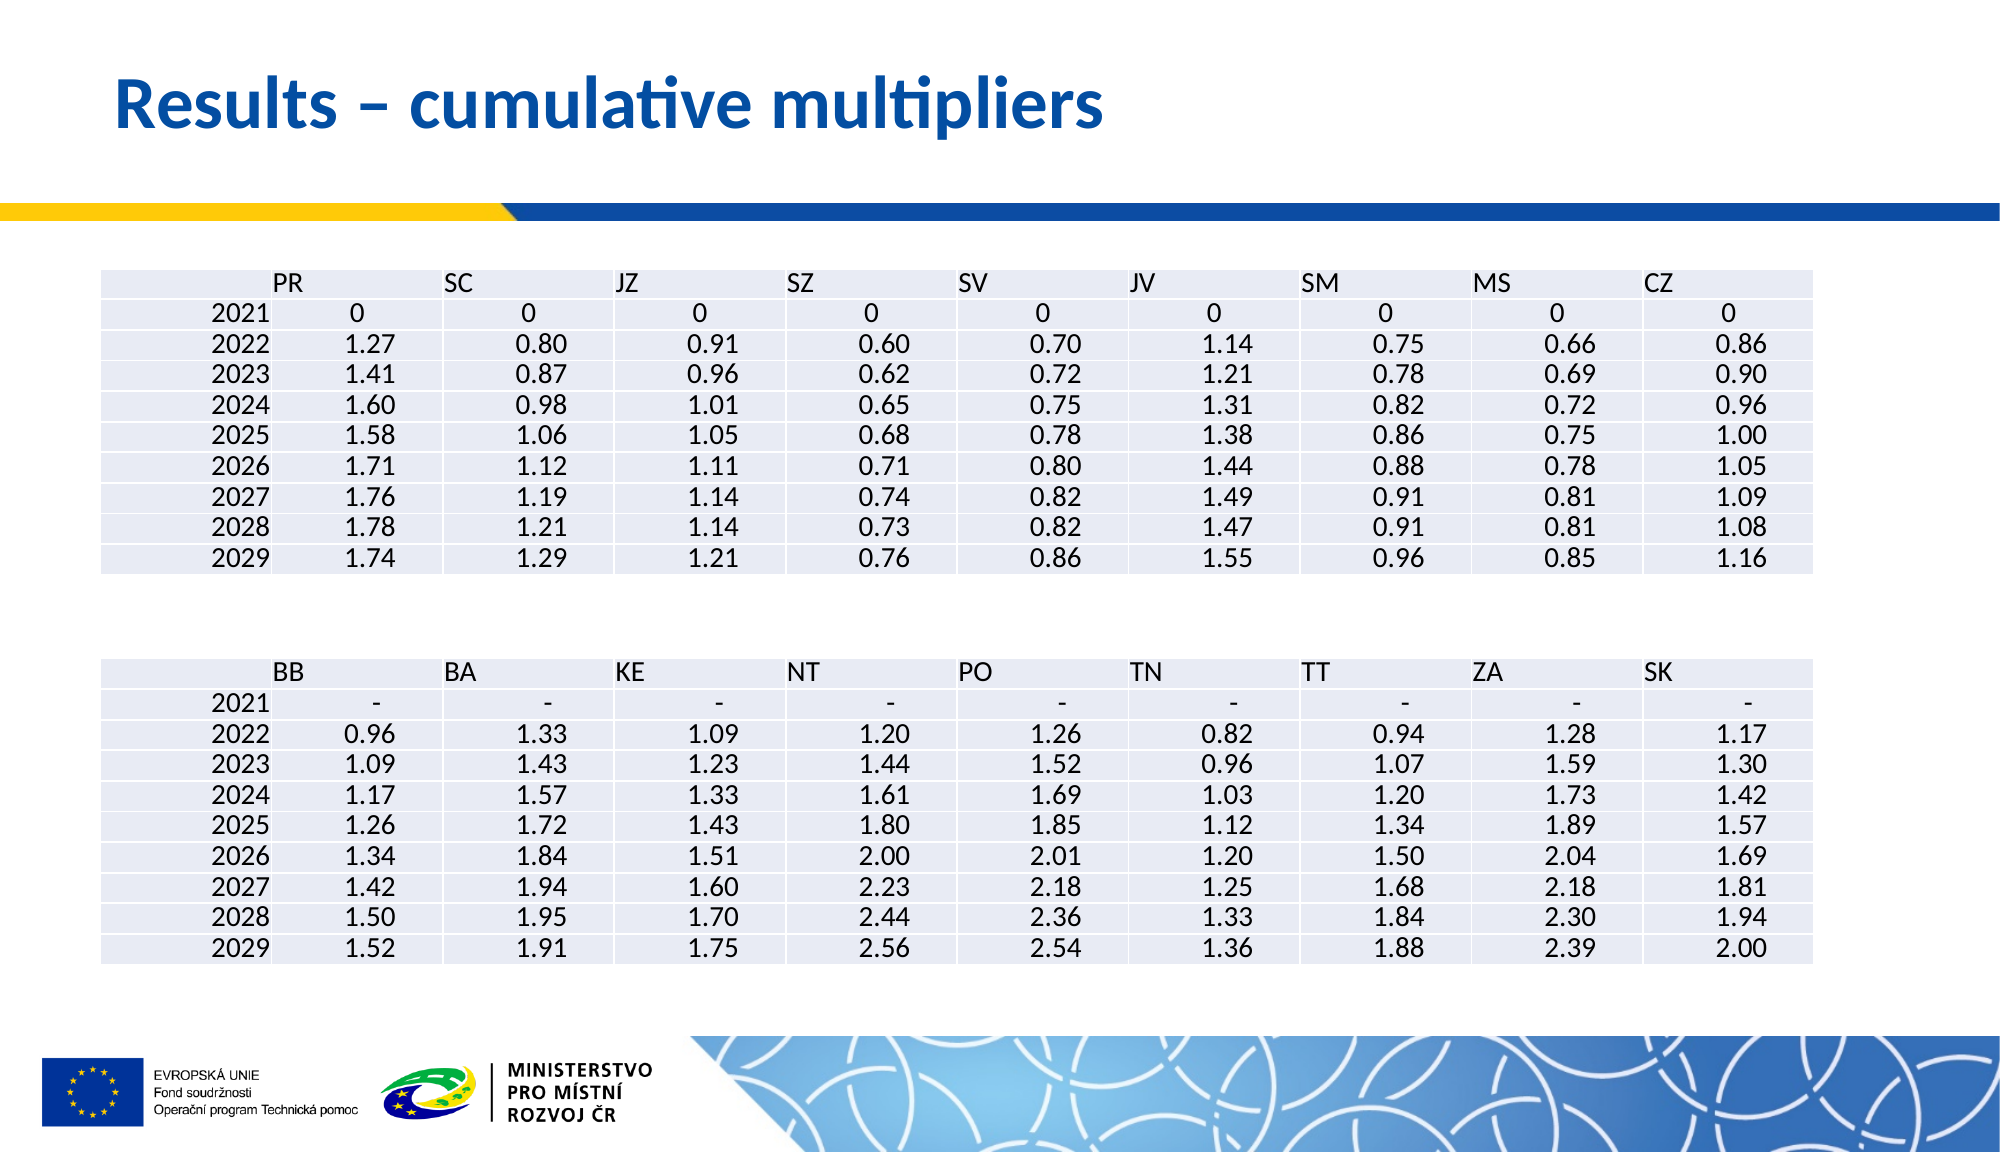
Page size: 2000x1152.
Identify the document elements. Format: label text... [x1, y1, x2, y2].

table_cell 1.73 [1472, 782, 1642, 811]
table_cell - [1644, 690, 1813, 719]
table_cell 0.82 [958, 514, 1128, 543]
table_cell 0 [787, 300, 956, 329]
table_cell 1.38 [1129, 423, 1299, 451]
table_cell 0.72 [1472, 392, 1642, 421]
table_cell 1.72 [444, 812, 613, 841]
table_cell 1.29 [444, 545, 613, 574]
table_cell 2.30 [1472, 904, 1642, 933]
table_cell 2.00 [1644, 935, 1813, 964]
table_cell 0.75 [1301, 331, 1471, 360]
table_cell 1.26 [272, 812, 442, 841]
table_header PR [272, 270, 442, 298]
table_cell - [1472, 690, 1642, 719]
table_cell 0.85 [1472, 545, 1642, 574]
table_cell 0.75 [1472, 423, 1642, 451]
table_cell 0 [1129, 300, 1299, 329]
table_header MS [1472, 270, 1642, 298]
table_header SK [1644, 659, 1813, 688]
table_cell 2024 [101, 782, 271, 811]
table_cell 1.95 [444, 904, 613, 933]
table_cell 2028 [101, 904, 271, 933]
table_cell 0 [444, 300, 613, 329]
table_cell 2023 [101, 361, 271, 390]
table_cell 0.98 [444, 392, 613, 421]
table_header JZ [615, 270, 785, 298]
table_cell 0.86 [958, 545, 1128, 574]
table_cell 0.78 [1472, 453, 1642, 482]
table_cell 1.14 [615, 484, 785, 513]
table_cell 0.68 [787, 423, 956, 451]
table_cell 1.05 [1644, 453, 1813, 482]
table_cell 2.23 [787, 874, 956, 902]
table_cell 1.27 [272, 331, 442, 360]
table_cell 0.96 [1129, 751, 1299, 780]
table_cell 1.20 [1129, 843, 1299, 872]
table_header TT [1301, 659, 1471, 688]
table_cell 2.44 [787, 904, 956, 933]
table_cell 0.66 [1472, 331, 1642, 360]
table_cell 0.82 [958, 484, 1128, 513]
table_cell 0.96 [272, 721, 442, 749]
table_cell 1.30 [1644, 751, 1813, 780]
table_cell 1.14 [1129, 331, 1299, 360]
table_header BB [272, 659, 442, 688]
table_cell 0.75 [958, 392, 1128, 421]
table_cell 0.78 [958, 423, 1128, 451]
table_cell 1.06 [444, 423, 613, 451]
table_cell 0.80 [444, 331, 613, 360]
table_cell 1.31 [1129, 392, 1299, 421]
table_cell 1.84 [1301, 904, 1471, 933]
table_cell 1.21 [1129, 361, 1299, 390]
picture [19, 1035, 674, 1149]
table_cell 0.74 [787, 484, 956, 513]
table_cell 0.81 [1472, 484, 1642, 513]
table_cell - [1301, 690, 1471, 719]
table_cell 1.09 [1644, 484, 1813, 513]
table_cell 0 [1472, 300, 1642, 329]
table_cell 1.34 [1301, 812, 1471, 841]
table_cell 1.50 [272, 904, 442, 933]
table_cell 0.96 [1301, 545, 1471, 574]
table_cell 1.09 [272, 751, 442, 780]
table_cell 1.08 [1644, 514, 1813, 543]
table_cell 2028 [101, 514, 271, 543]
table_cell 1.94 [444, 874, 613, 902]
table_cell 0 [1301, 300, 1471, 329]
table_cell 0.62 [787, 361, 956, 390]
table_cell 1.16 [1644, 545, 1813, 574]
table_cell 0.87 [444, 361, 613, 390]
table_cell 1.50 [1301, 843, 1471, 872]
table_cell 2025 [101, 812, 271, 841]
table_cell 2029 [101, 935, 271, 964]
table_cell 2.00 [787, 843, 956, 872]
table_header CZ [1644, 270, 1813, 298]
table_cell 2027 [101, 874, 271, 902]
table_cell 0.96 [1644, 392, 1813, 421]
table_cell 1.05 [615, 423, 785, 451]
table_cell 2.18 [958, 874, 1128, 902]
table_cell 1.55 [1129, 545, 1299, 574]
table_cell 1.49 [1129, 484, 1299, 513]
table_cell 2024 [101, 392, 271, 421]
table_cell 2.54 [958, 935, 1128, 964]
table_cell 2022 [101, 331, 271, 360]
table_cell 1.03 [1129, 782, 1299, 811]
table_cell 1.89 [1472, 812, 1642, 841]
table_cell 2.04 [1472, 843, 1642, 872]
table_cell 2022 [101, 721, 271, 749]
table_cell 0.94 [1301, 721, 1471, 749]
table_cell 1.34 [272, 843, 442, 872]
table_cell 1.21 [444, 514, 613, 543]
table_cell - [958, 690, 1128, 719]
table_header SM [1301, 270, 1471, 298]
table_cell 1.07 [1301, 751, 1471, 780]
table_cell 0.78 [1301, 361, 1471, 390]
table_cell 1.11 [615, 453, 785, 482]
table_cell 2029 [101, 545, 271, 574]
table_cell 1.01 [615, 392, 785, 421]
table_cell 1.60 [272, 392, 442, 421]
table_cell 1.51 [615, 843, 785, 872]
table_cell 1.88 [1301, 935, 1471, 964]
table_cell 0.69 [1472, 361, 1642, 390]
table_cell 1.12 [1129, 812, 1299, 841]
table_cell 1.69 [1644, 843, 1813, 872]
table_cell 1.94 [1644, 904, 1813, 933]
table_header NT [787, 659, 956, 688]
table_cell 0.65 [787, 392, 956, 421]
table_cell 1.44 [1129, 453, 1299, 482]
table_cell 1.60 [615, 874, 785, 902]
table_cell 2026 [101, 843, 271, 872]
table_cell 1.68 [1301, 874, 1471, 902]
table_cell 1.17 [272, 782, 442, 811]
table_cell 2026 [101, 453, 271, 482]
table_header BA [444, 659, 613, 688]
table_cell 1.28 [1472, 721, 1642, 749]
table_cell 1.25 [1129, 874, 1299, 902]
table_cell 1.36 [1129, 935, 1299, 964]
table_cell 0.91 [615, 331, 785, 360]
table_header [101, 659, 271, 688]
table_cell 1.00 [1644, 423, 1813, 451]
table_cell 2.36 [958, 904, 1128, 933]
table_cell - [787, 690, 956, 719]
table_cell 1.41 [272, 361, 442, 390]
table_cell 1.74 [272, 545, 442, 574]
table_cell 0.86 [1644, 331, 1813, 360]
table_cell 1.76 [272, 484, 442, 513]
table_cell 1.42 [1644, 782, 1813, 811]
table_header SZ [787, 270, 956, 298]
table_cell 1.23 [615, 751, 785, 780]
table_cell 1.20 [787, 721, 956, 749]
table_cell 2025 [101, 423, 271, 451]
table_cell - [1129, 690, 1299, 719]
table_cell 0.60 [787, 331, 956, 360]
table_cell 1.17 [1644, 721, 1813, 749]
table_cell 1.43 [615, 812, 785, 841]
table_cell 1.19 [444, 484, 613, 513]
table_cell - [444, 690, 613, 719]
table_header SC [444, 270, 613, 298]
table_header JV [1129, 270, 1299, 298]
table_cell 0.81 [1472, 514, 1642, 543]
picture [0, 203, 2000, 221]
table_cell 1.61 [787, 782, 956, 811]
table_header KE [615, 659, 785, 688]
table_cell 0 [1644, 300, 1813, 329]
table_header TN [1129, 659, 1299, 688]
table_header ZA [1472, 659, 1642, 688]
table_header SV [958, 270, 1128, 298]
table_cell 1.44 [787, 751, 956, 780]
table_cell 2021 [101, 690, 271, 719]
table_cell 0.96 [615, 361, 785, 390]
table_cell 1.75 [615, 935, 785, 964]
table_cell 1.85 [958, 812, 1128, 841]
table_cell 0.86 [1301, 423, 1471, 451]
table_header [101, 270, 271, 298]
table_cell 1.20 [1301, 782, 1471, 811]
table_cell 0.72 [958, 361, 1128, 390]
table_cell 0 [272, 300, 442, 329]
table_cell - [272, 690, 442, 719]
table_cell 1.52 [272, 935, 442, 964]
table_cell 0.91 [1301, 514, 1471, 543]
table_cell 2021 [101, 300, 271, 329]
title Results – cumulative multipliers [99, 46, 1900, 198]
picture [680, 1036, 2000, 1152]
table_cell 1.59 [1472, 751, 1642, 780]
table_cell 0.82 [1129, 721, 1299, 749]
table_cell 1.57 [444, 782, 613, 811]
table_cell 2.56 [787, 935, 956, 964]
table_cell 2.18 [1472, 874, 1642, 902]
table_cell 1.84 [444, 843, 613, 872]
table_cell 1.58 [272, 423, 442, 451]
table_cell 1.70 [615, 904, 785, 933]
table_cell 2.01 [958, 843, 1128, 872]
table_cell 2023 [101, 751, 271, 780]
table_cell 1.12 [444, 453, 613, 482]
table_cell 1.78 [272, 514, 442, 543]
table_cell 2027 [101, 484, 271, 513]
table_cell 2.39 [1472, 935, 1642, 964]
table_cell 1.42 [272, 874, 442, 902]
table_cell 1.33 [444, 721, 613, 749]
table_cell 1.91 [444, 935, 613, 964]
table_cell 1.43 [444, 751, 613, 780]
table_cell 1.57 [1644, 812, 1813, 841]
table_cell 1.71 [272, 453, 442, 482]
table_cell 1.52 [958, 751, 1128, 780]
table_cell 0.91 [1301, 484, 1471, 513]
table_cell 1.81 [1644, 874, 1813, 902]
table_cell 0.90 [1644, 361, 1813, 390]
table_cell 1.80 [787, 812, 956, 841]
table_cell 1.47 [1129, 514, 1299, 543]
table_cell 0.71 [787, 453, 956, 482]
table_cell 1.33 [1129, 904, 1299, 933]
table_cell 0.88 [1301, 453, 1471, 482]
table_cell 0.80 [958, 453, 1128, 482]
table_cell 1.21 [615, 545, 785, 574]
table_cell 1.26 [958, 721, 1128, 749]
table_cell 0.82 [1301, 392, 1471, 421]
table_cell 1.33 [615, 782, 785, 811]
table_cell 0 [958, 300, 1128, 329]
table_cell 0 [615, 300, 785, 329]
table_cell - [615, 690, 785, 719]
table_cell 0.70 [958, 331, 1128, 360]
table_cell 0.73 [787, 514, 956, 543]
table_cell 1.69 [958, 782, 1128, 811]
table_cell 1.09 [615, 721, 785, 749]
table_header PO [958, 659, 1128, 688]
table_cell 0.76 [787, 545, 956, 574]
table_cell 1.14 [615, 514, 785, 543]
